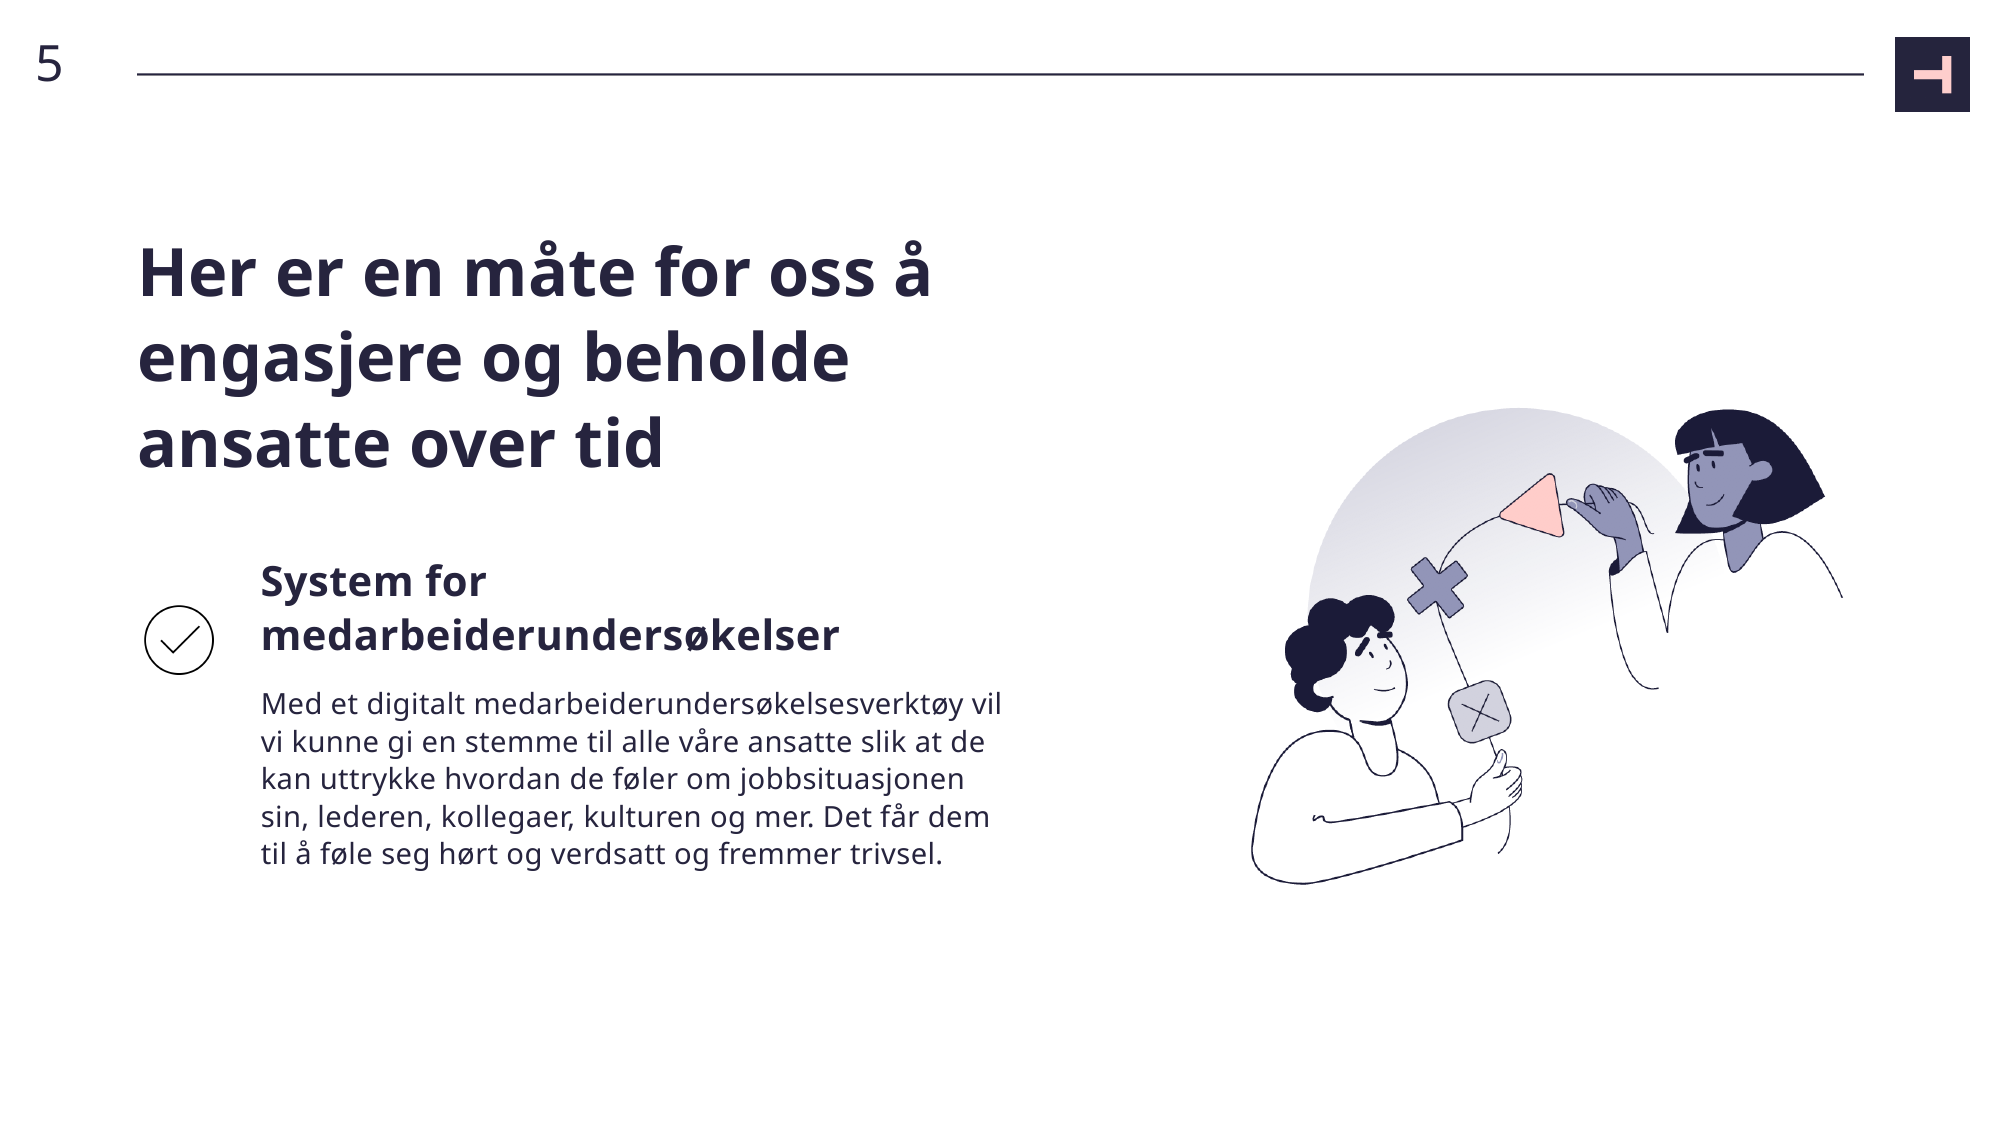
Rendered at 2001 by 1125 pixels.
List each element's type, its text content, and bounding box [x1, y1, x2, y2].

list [135, 596, 223, 684]
list Med et digitalt medarbeiderundersøkelsesverktøy vil vi kunne gi en stemme til alle våre ansatte slik at de kan uttrykke hvordan de føler om jobbsituasjonen sin, lederen, kollegaer, kulturen og mer. Det får dem til å føle seg hørt og verdsatt og fremmer trivsel. [260, 683, 1020, 1017]
slide_number 5 [35, 35, 138, 96]
title Her er en måte for oss å engasjere og beholde ansatte over tid [137, 224, 1000, 509]
list System for medarbeiderundersøkelser [260, 582, 960, 659]
picture [1895, 37, 1970, 112]
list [1218, 377, 1865, 953]
